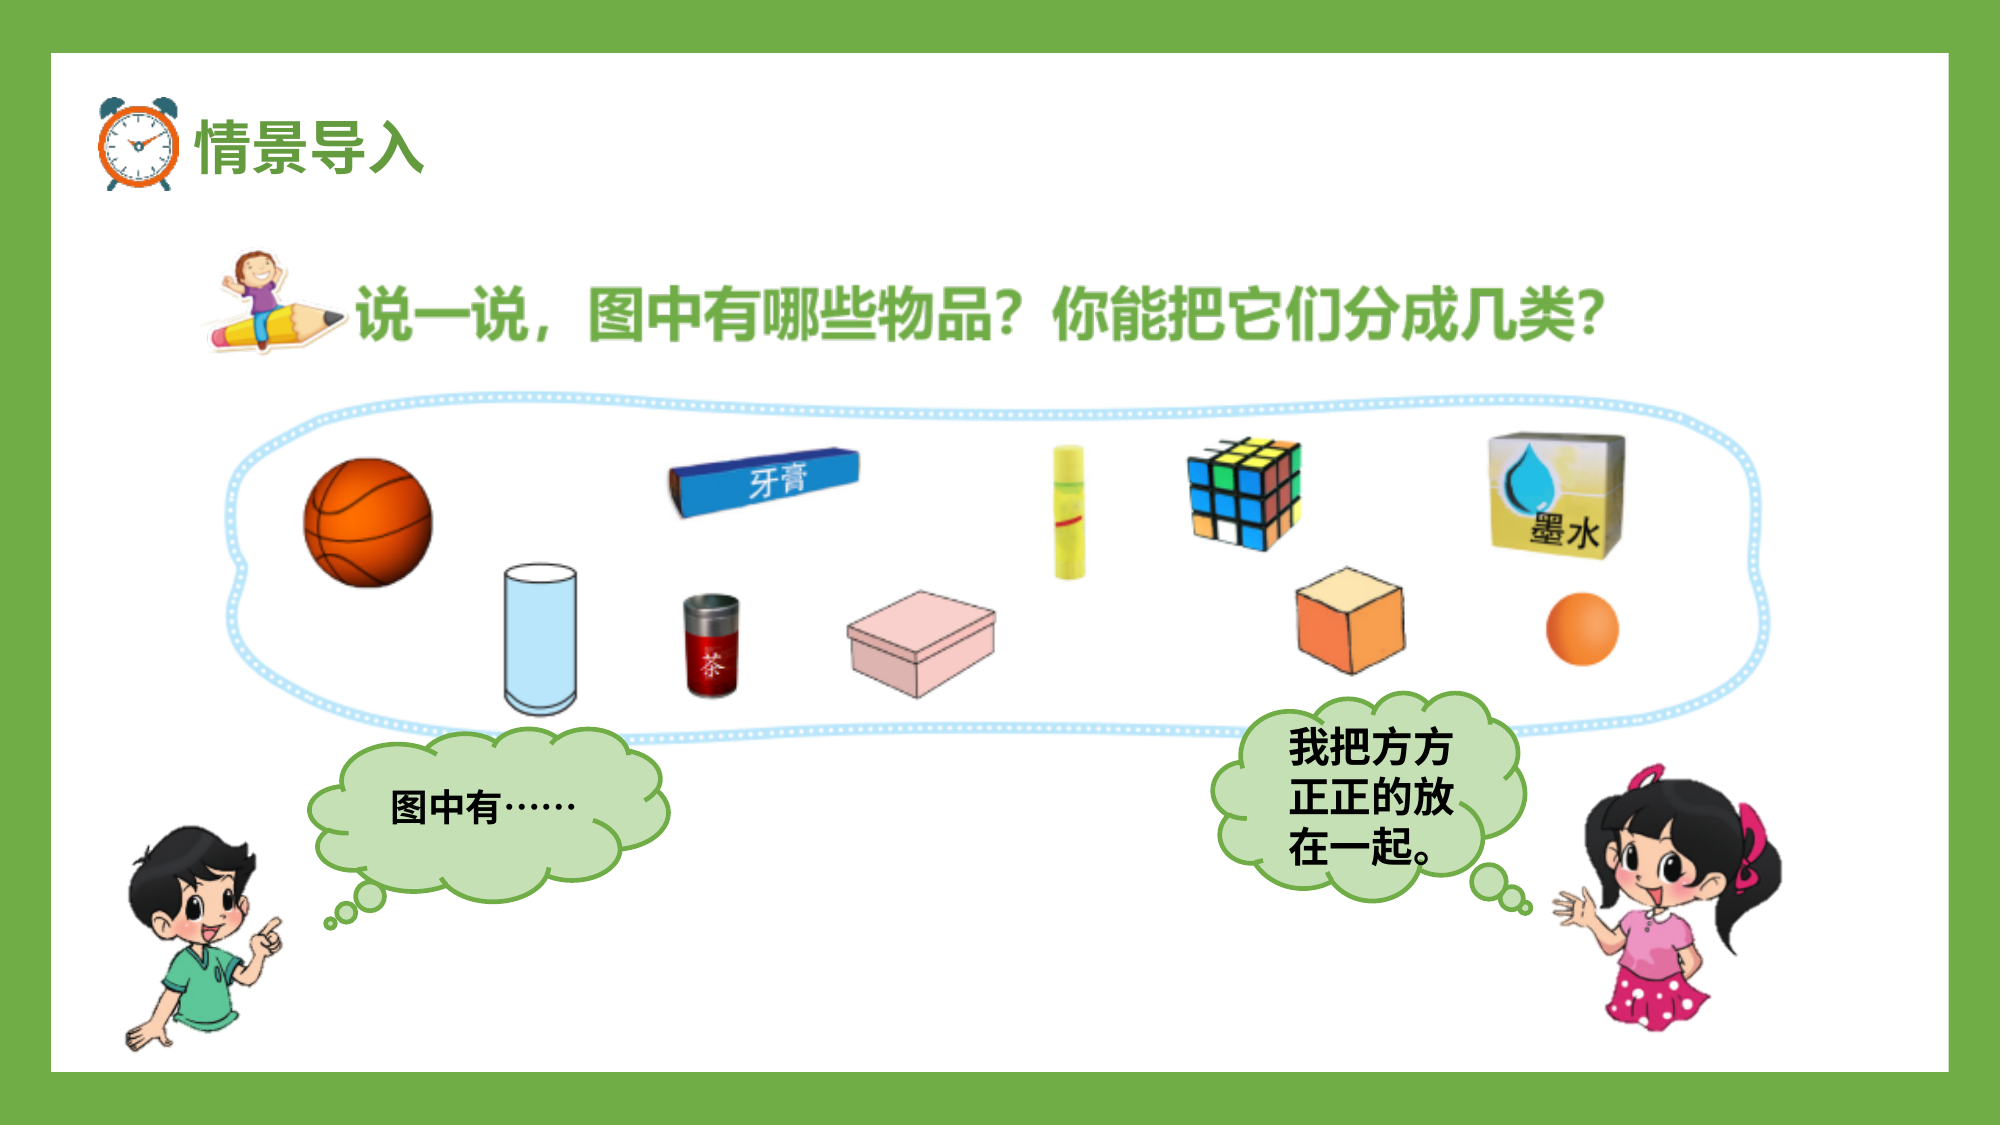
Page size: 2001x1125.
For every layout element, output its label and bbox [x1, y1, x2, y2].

text_box [97, 97, 554, 191]
text_box [97, 728, 669, 1055]
text_box [1212, 692, 1813, 1049]
picture [178, 235, 1795, 760]
